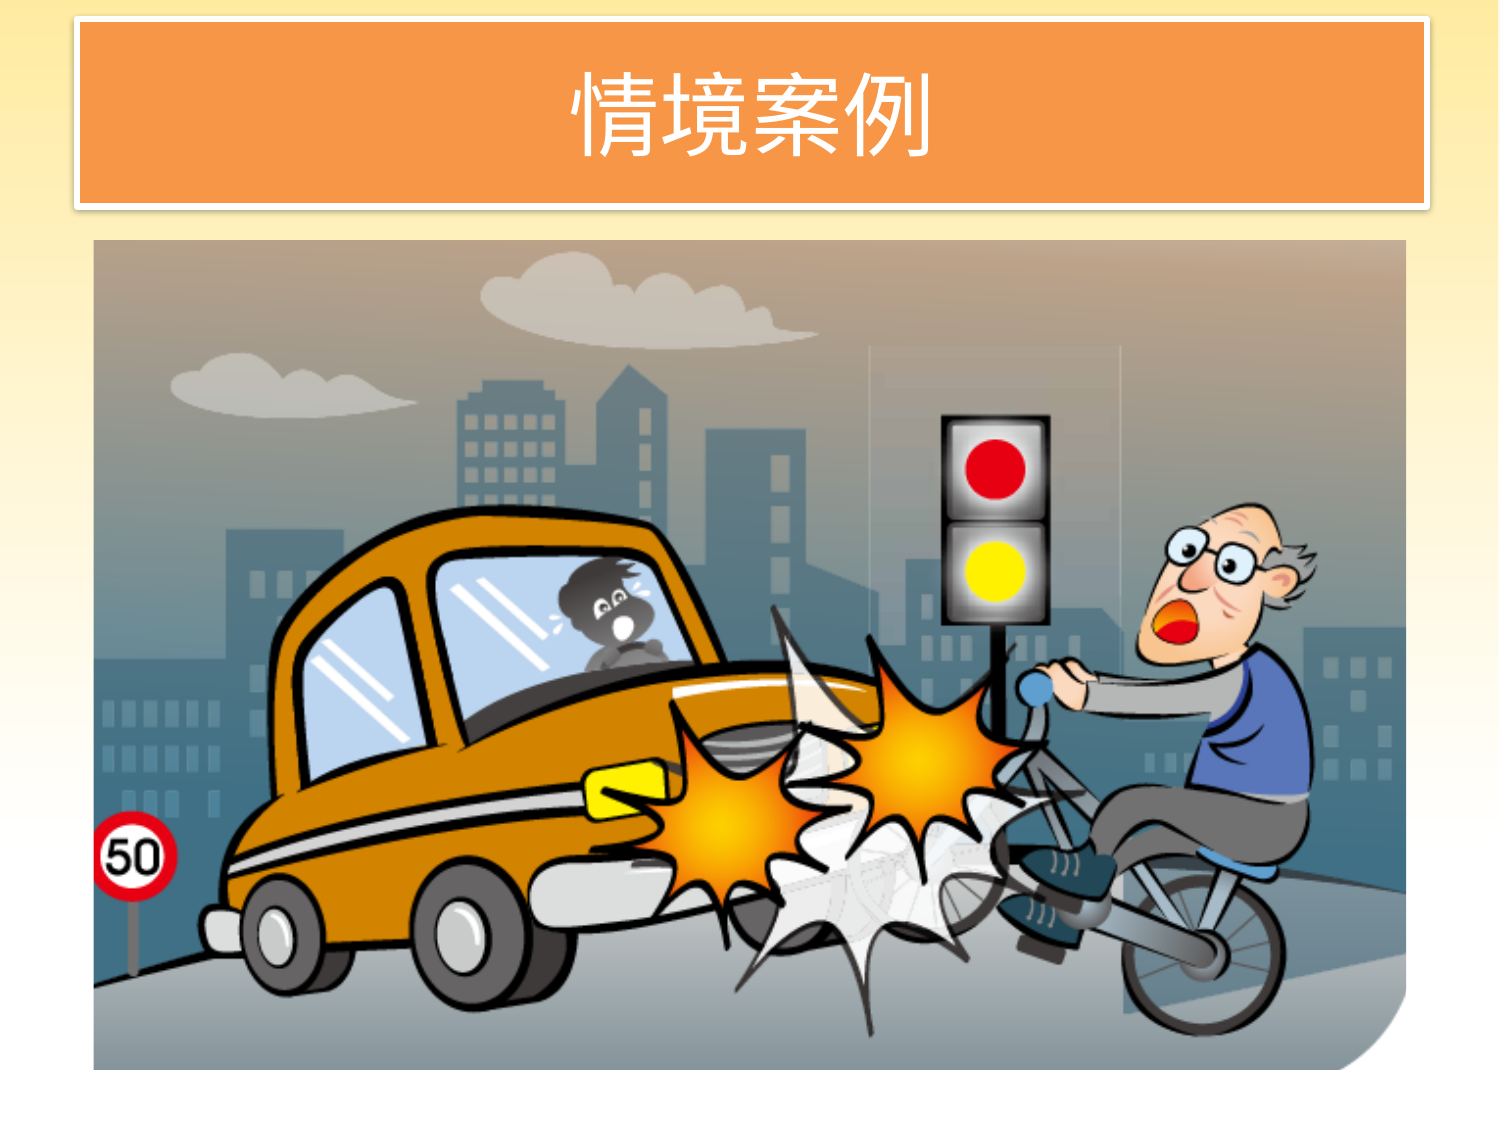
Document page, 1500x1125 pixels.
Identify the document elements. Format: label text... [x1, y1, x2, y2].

picture [0, 0, 1500, 1125]
title 情境案例 [74, 16, 1430, 210]
